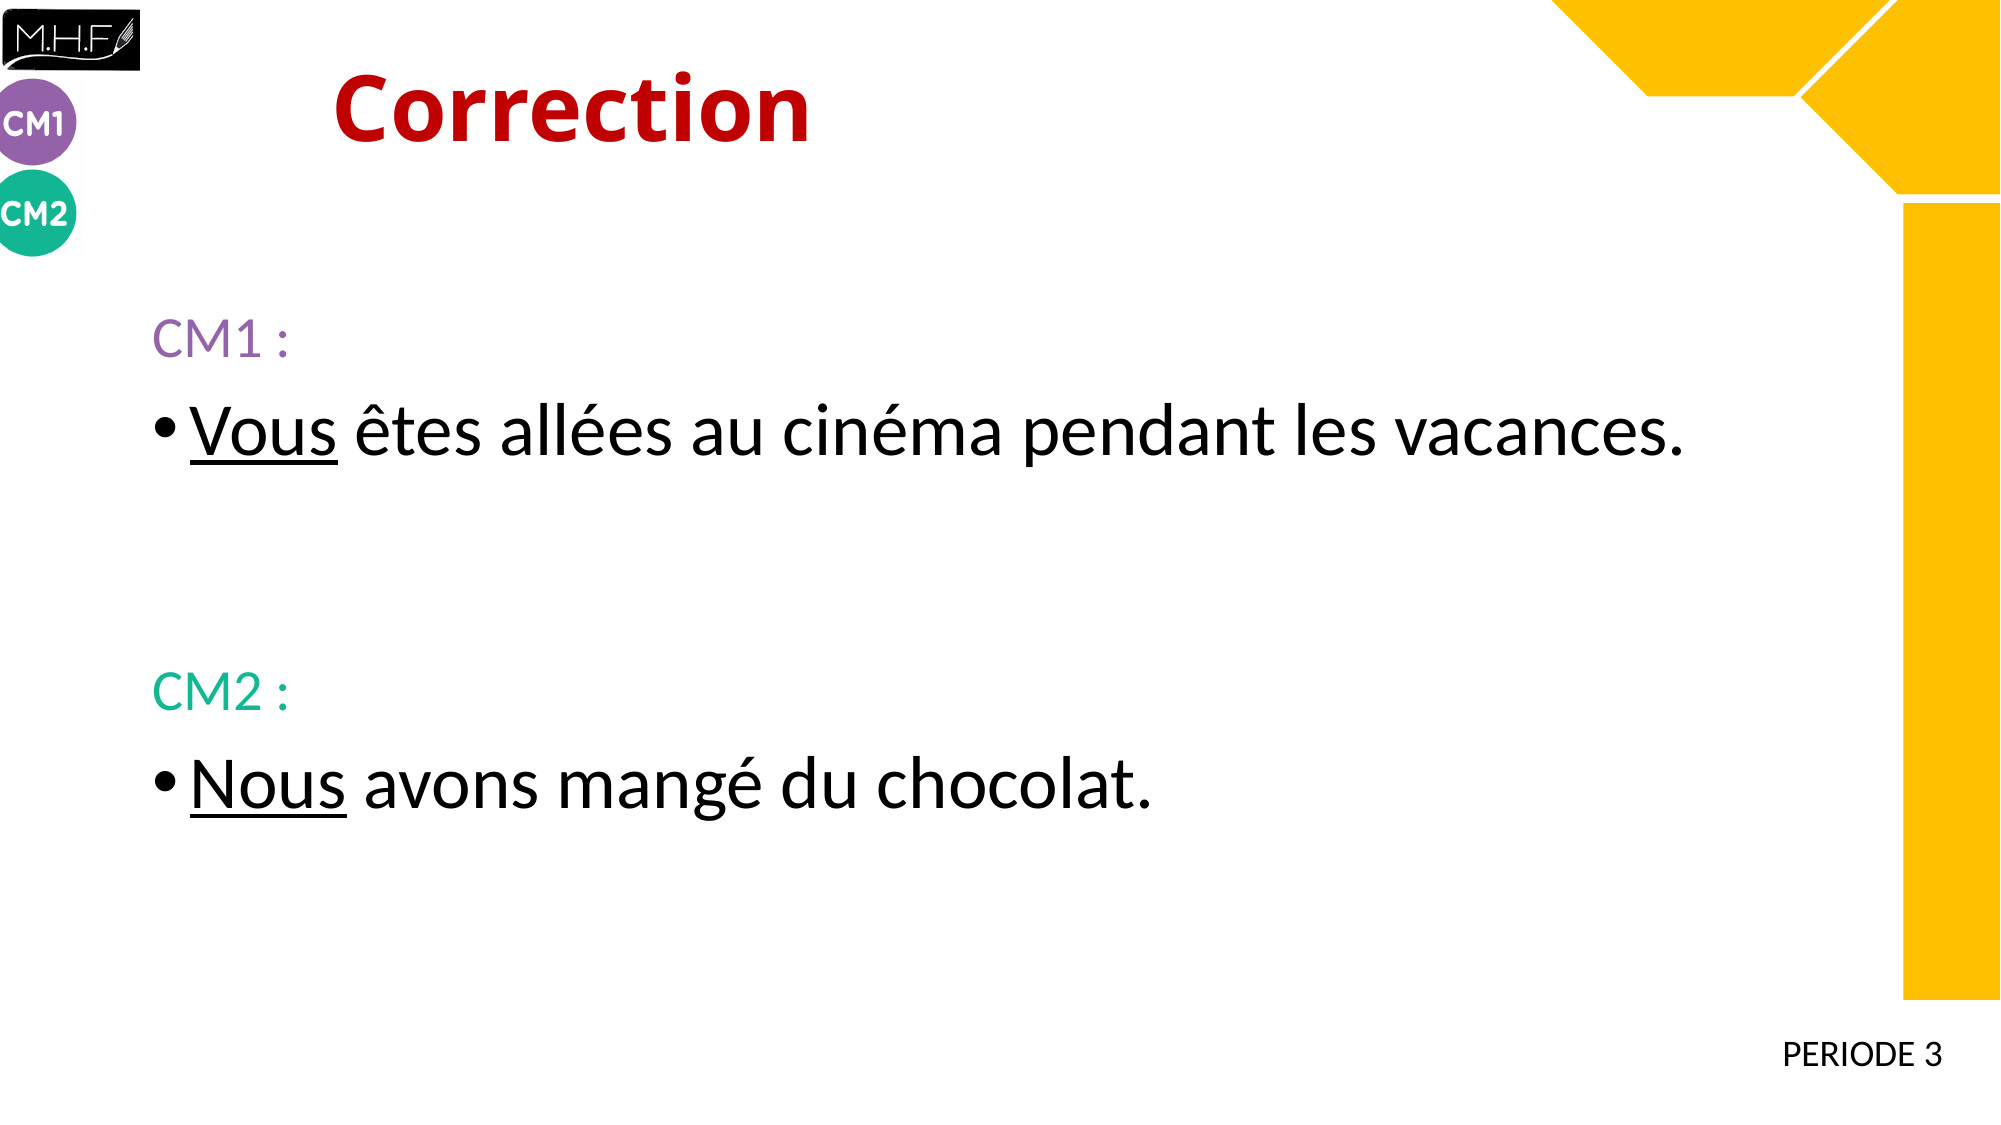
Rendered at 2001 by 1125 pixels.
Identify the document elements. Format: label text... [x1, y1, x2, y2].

text_box [1902, 202, 2000, 1001]
text_box PERIODE 3 [1362, 1021, 1967, 1125]
text_box [1549, 0, 1892, 98]
list CM1 : Vous êtes allées au cinéma pendant les vacances. CM2 : Nous avons mangé du chocolat. [137, 299, 1863, 1014]
picture [0, 7, 140, 259]
title Correction [316, 3, 1863, 221]
text_box [1799, 0, 2000, 196]
